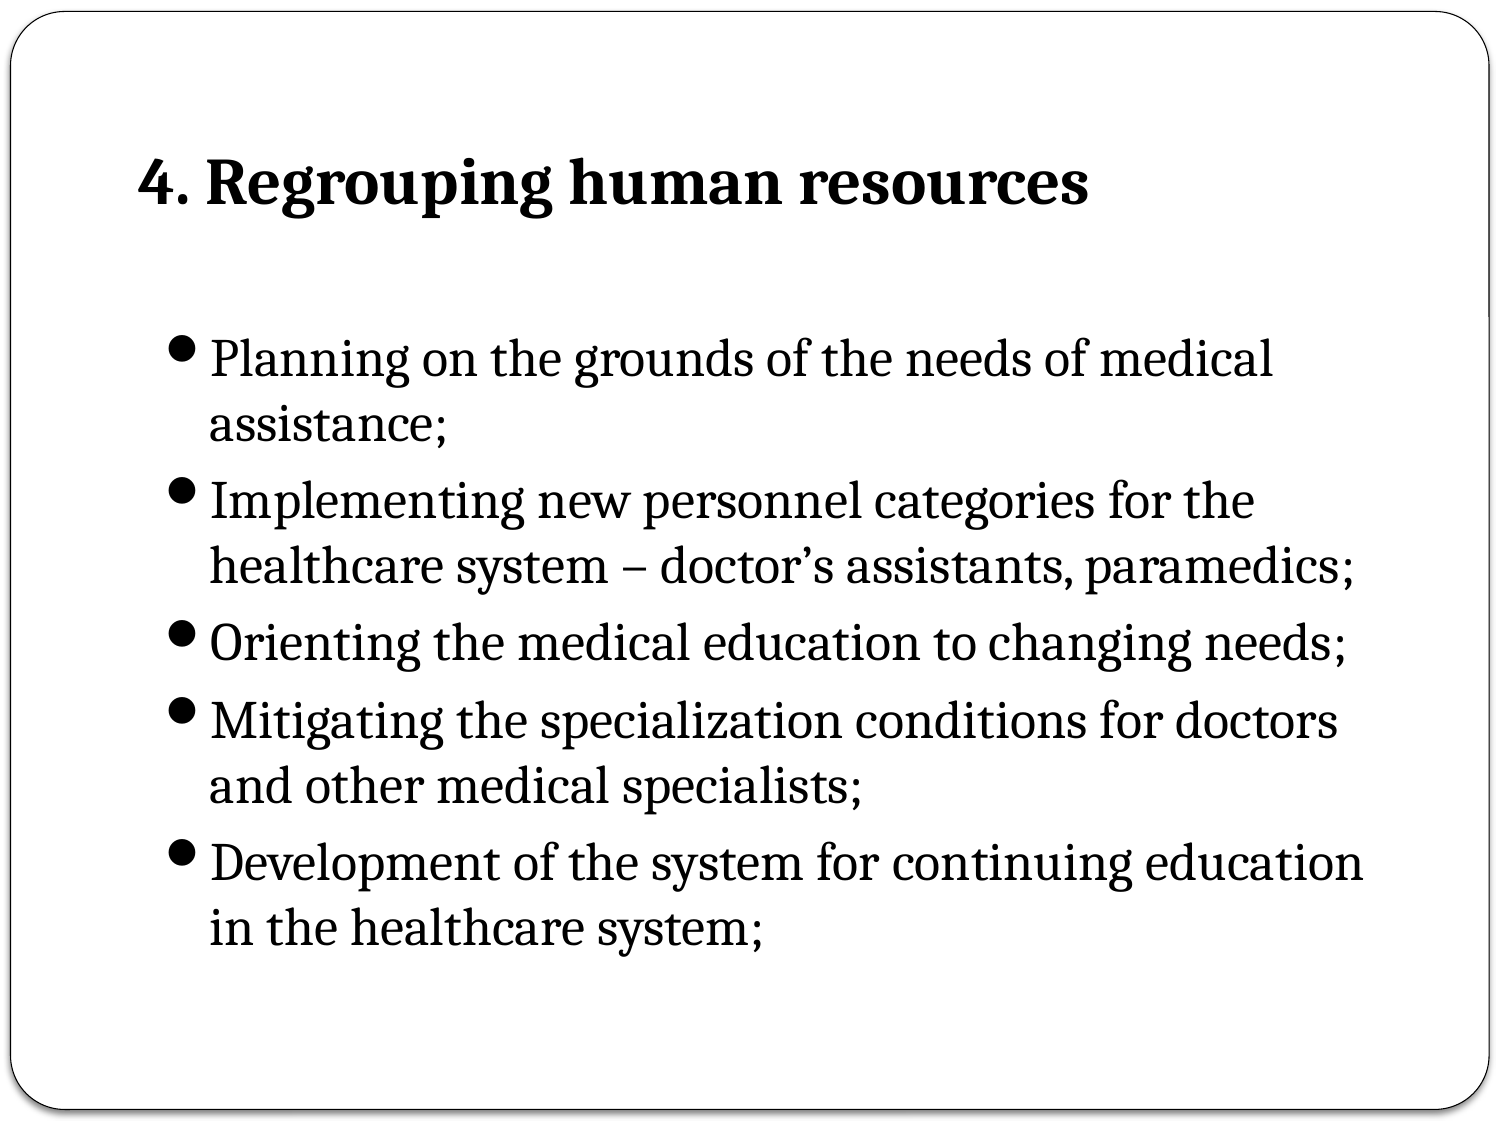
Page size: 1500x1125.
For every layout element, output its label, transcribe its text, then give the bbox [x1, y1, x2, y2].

title 4. Regrouping human resources [123, 45, 1425, 233]
list Planning on the grounds of the needs of medical assistance; Implementing new personnel categories for the healthcare system – doctor’s assistants, paramedics; Orienting the medical education to changing needs; Mitigating the specialization conditions for doctors and other medical specialists; Development of the system for continuing education in the healthcare system; [150, 237, 1425, 988]
